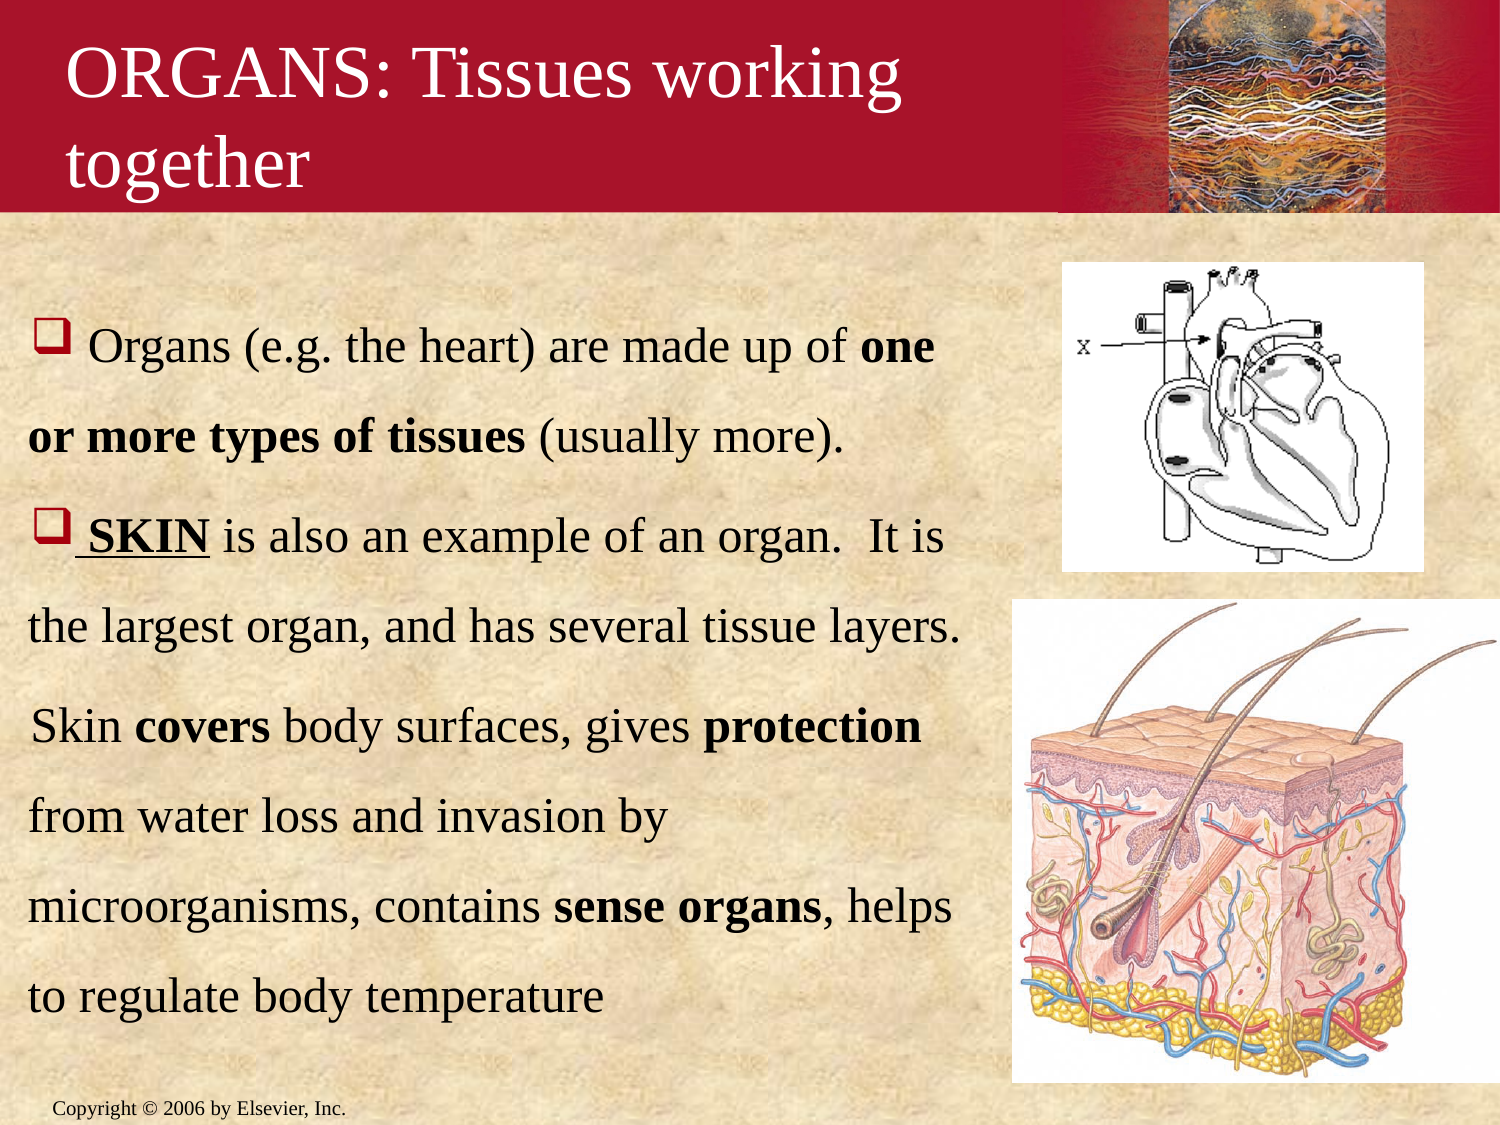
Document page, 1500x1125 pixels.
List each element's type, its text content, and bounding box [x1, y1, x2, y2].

picture [0, 0, 1500, 1125]
title ORGANS: Tissues working together [49, 0, 1138, 226]
list Organs (e.g. the heart) are made up of one or more types of tissues (usually more). SKIN is also an example of an organ. It is the largest organ, and has several tissue layers. Skin covers body surfaces, gives protection from water loss and invasion by microorganisms, contains sense organs, helps to regulate body temperature [12, 274, 1001, 951]
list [1062, 262, 1424, 573]
